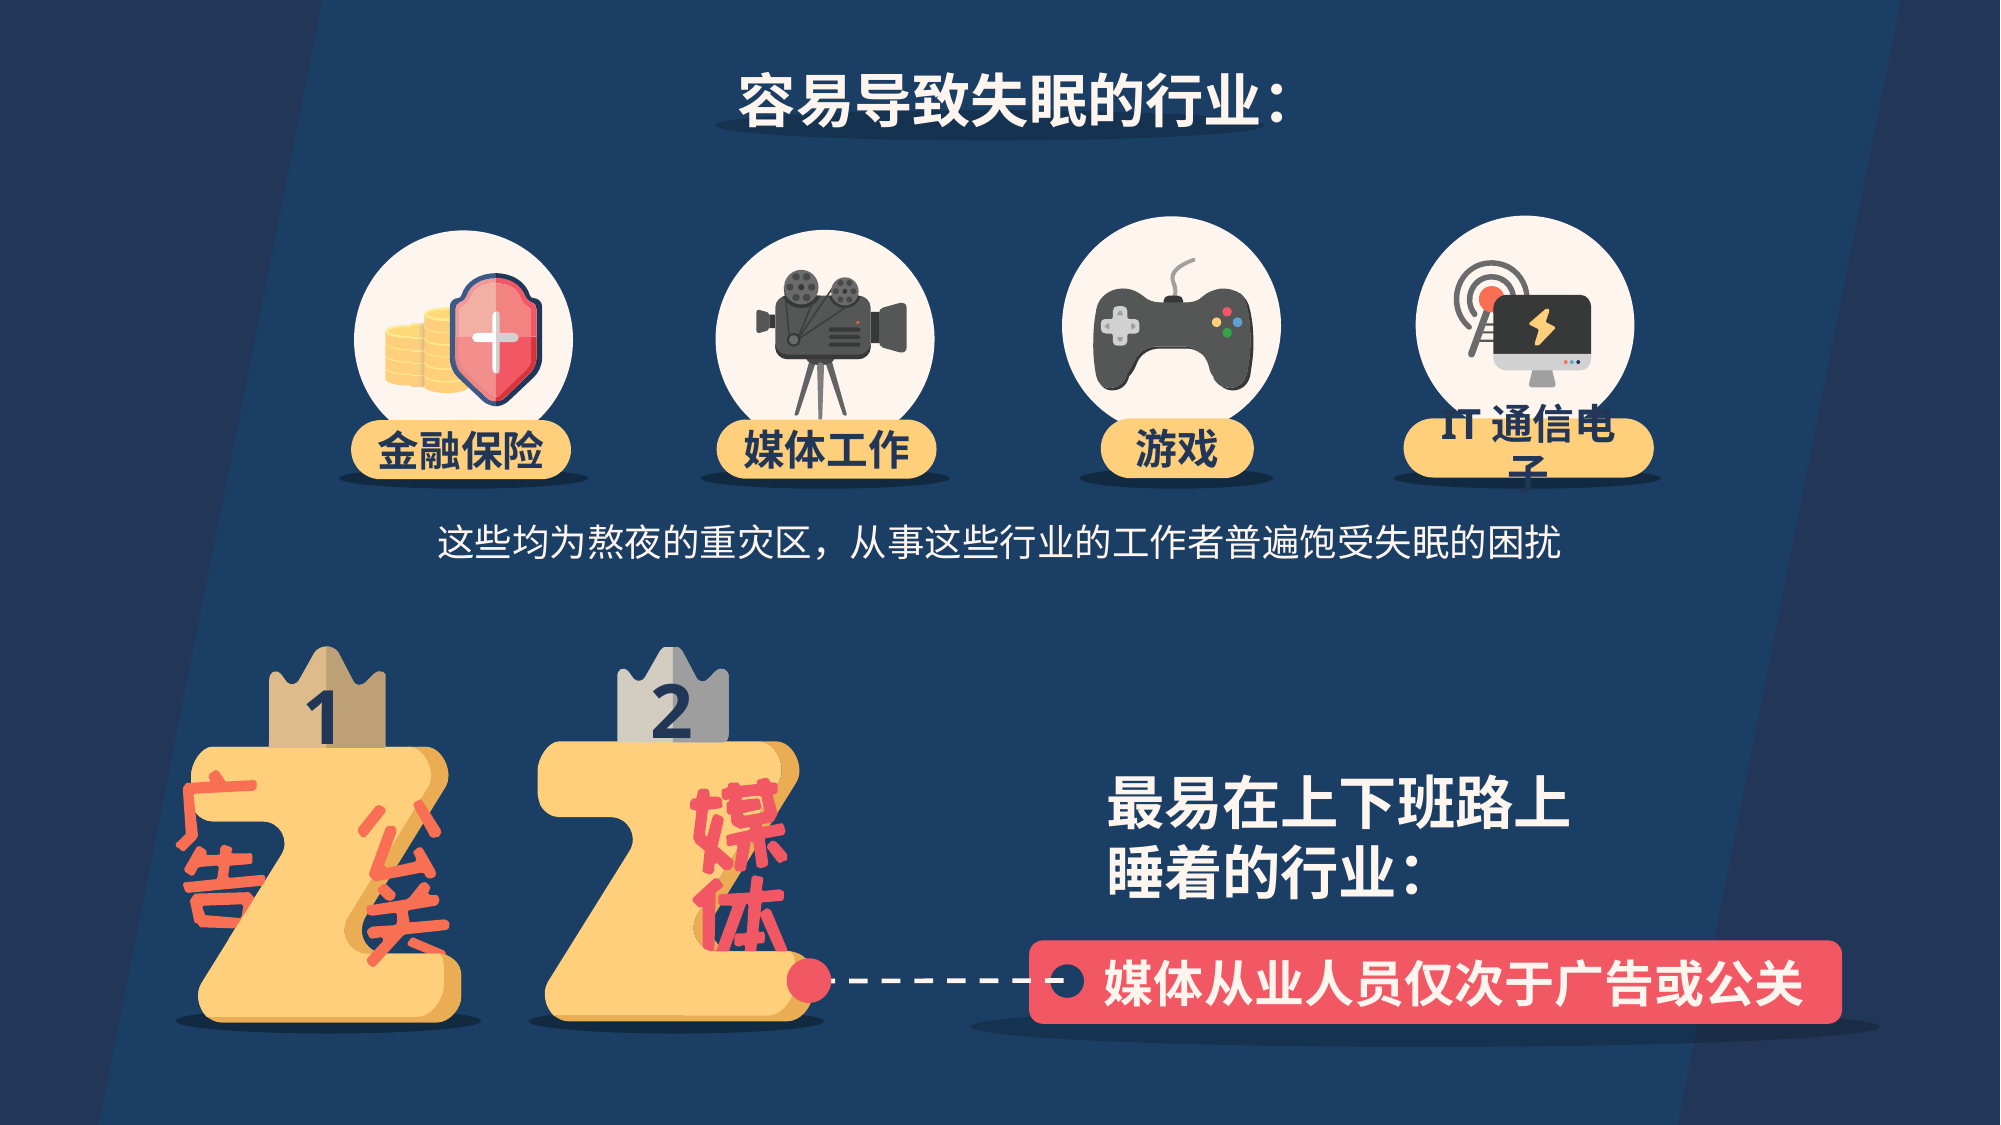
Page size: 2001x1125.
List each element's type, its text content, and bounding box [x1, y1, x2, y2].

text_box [1029, 940, 1843, 1024]
text_box [969, 1015, 1881, 1049]
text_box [528, 646, 825, 1034]
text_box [700, 229, 950, 489]
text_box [175, 646, 482, 1034]
text_box 这些均为熬夜的重灾区，从事这些行业的工作者普遍饱受失眠的困扰 [358, 488, 1642, 571]
text_box [825, 963, 833, 980]
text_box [1393, 215, 1661, 489]
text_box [338, 230, 589, 489]
text_box 最易在上下班路上 睡着的行业： [1091, 758, 1622, 914]
text_box 容易导致失眠的行业： [697, 56, 1303, 142]
text_box [825, 981, 833, 998]
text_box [1062, 216, 1281, 489]
